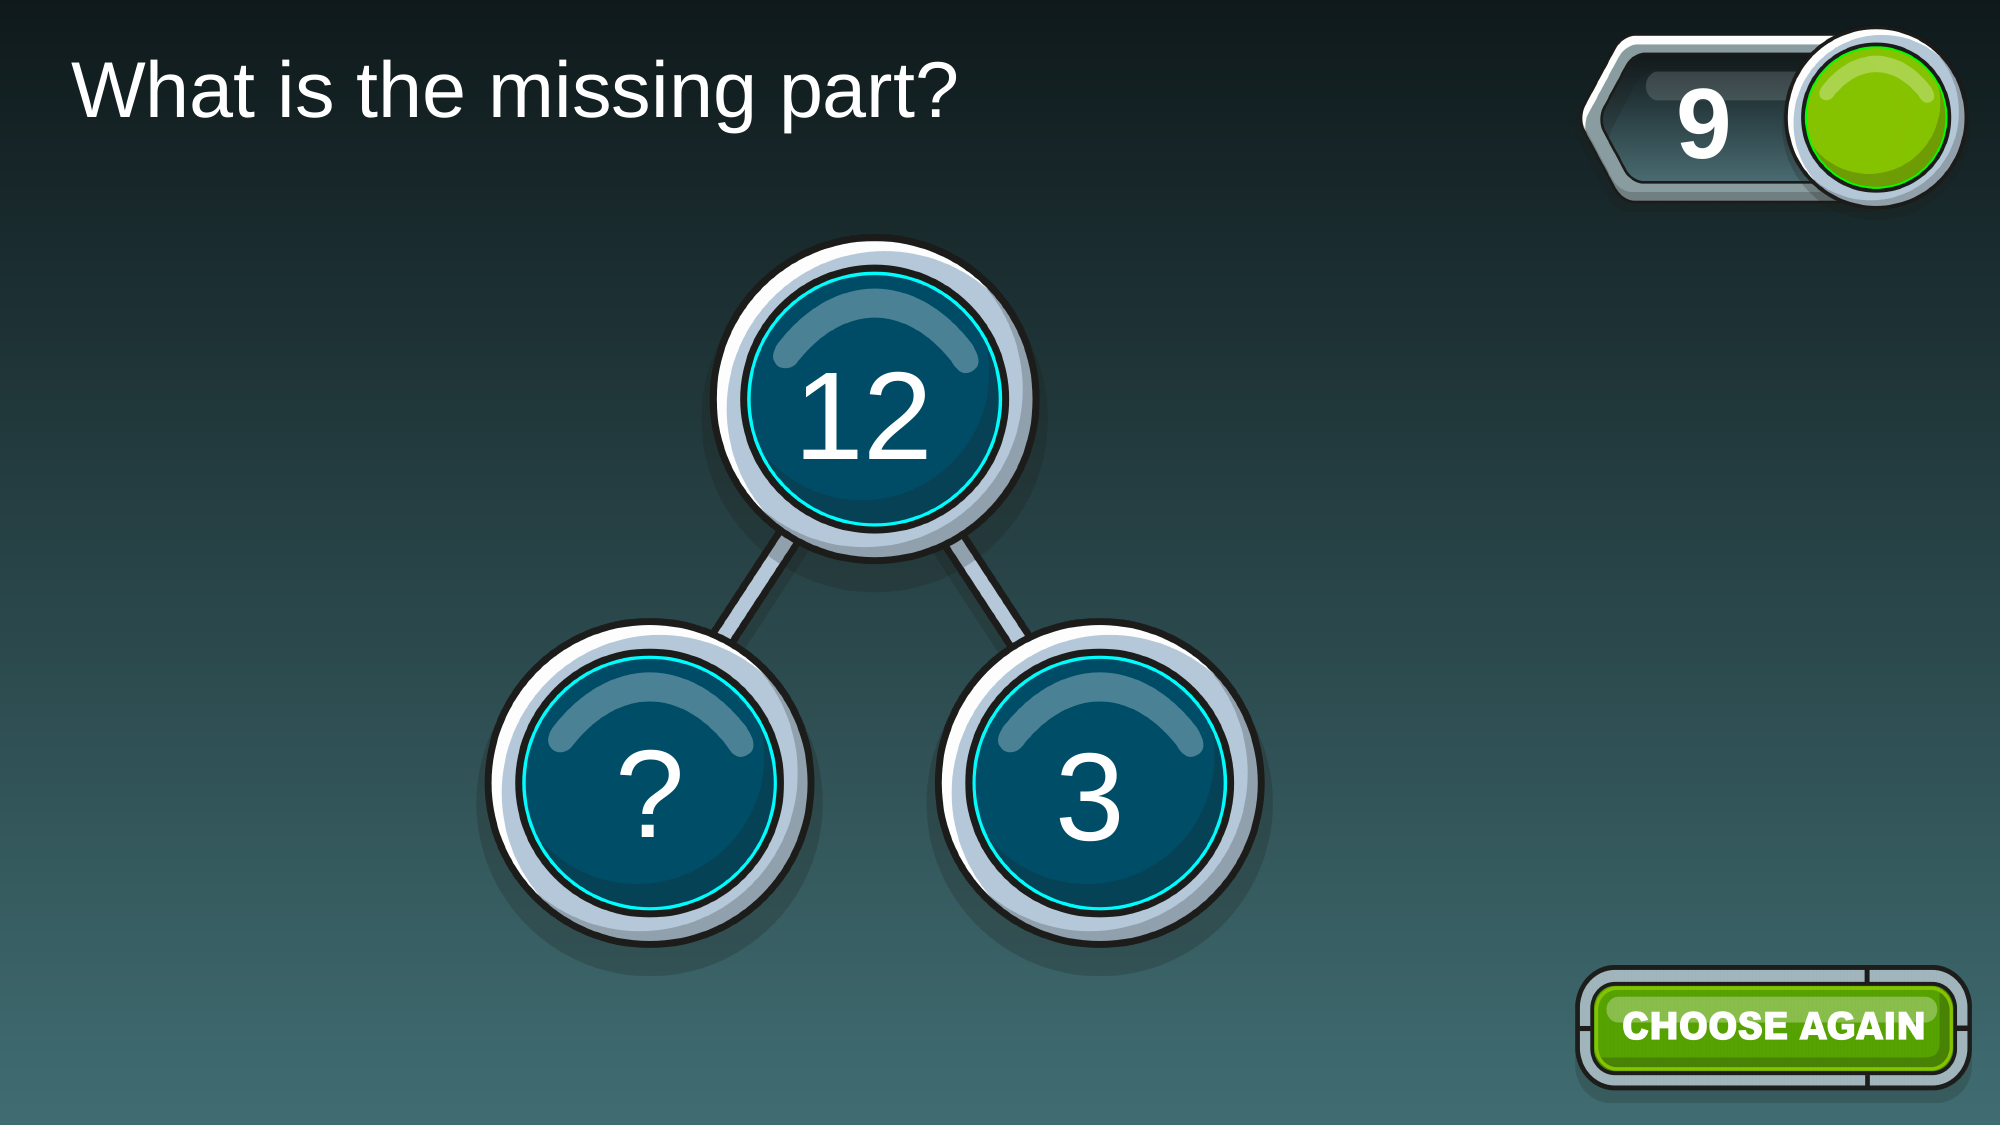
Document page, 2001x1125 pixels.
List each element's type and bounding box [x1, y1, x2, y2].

text_box [55, 30, 1544, 165]
picture [475, 234, 1273, 976]
picture [1575, 25, 1971, 221]
picture [1575, 965, 1972, 1104]
